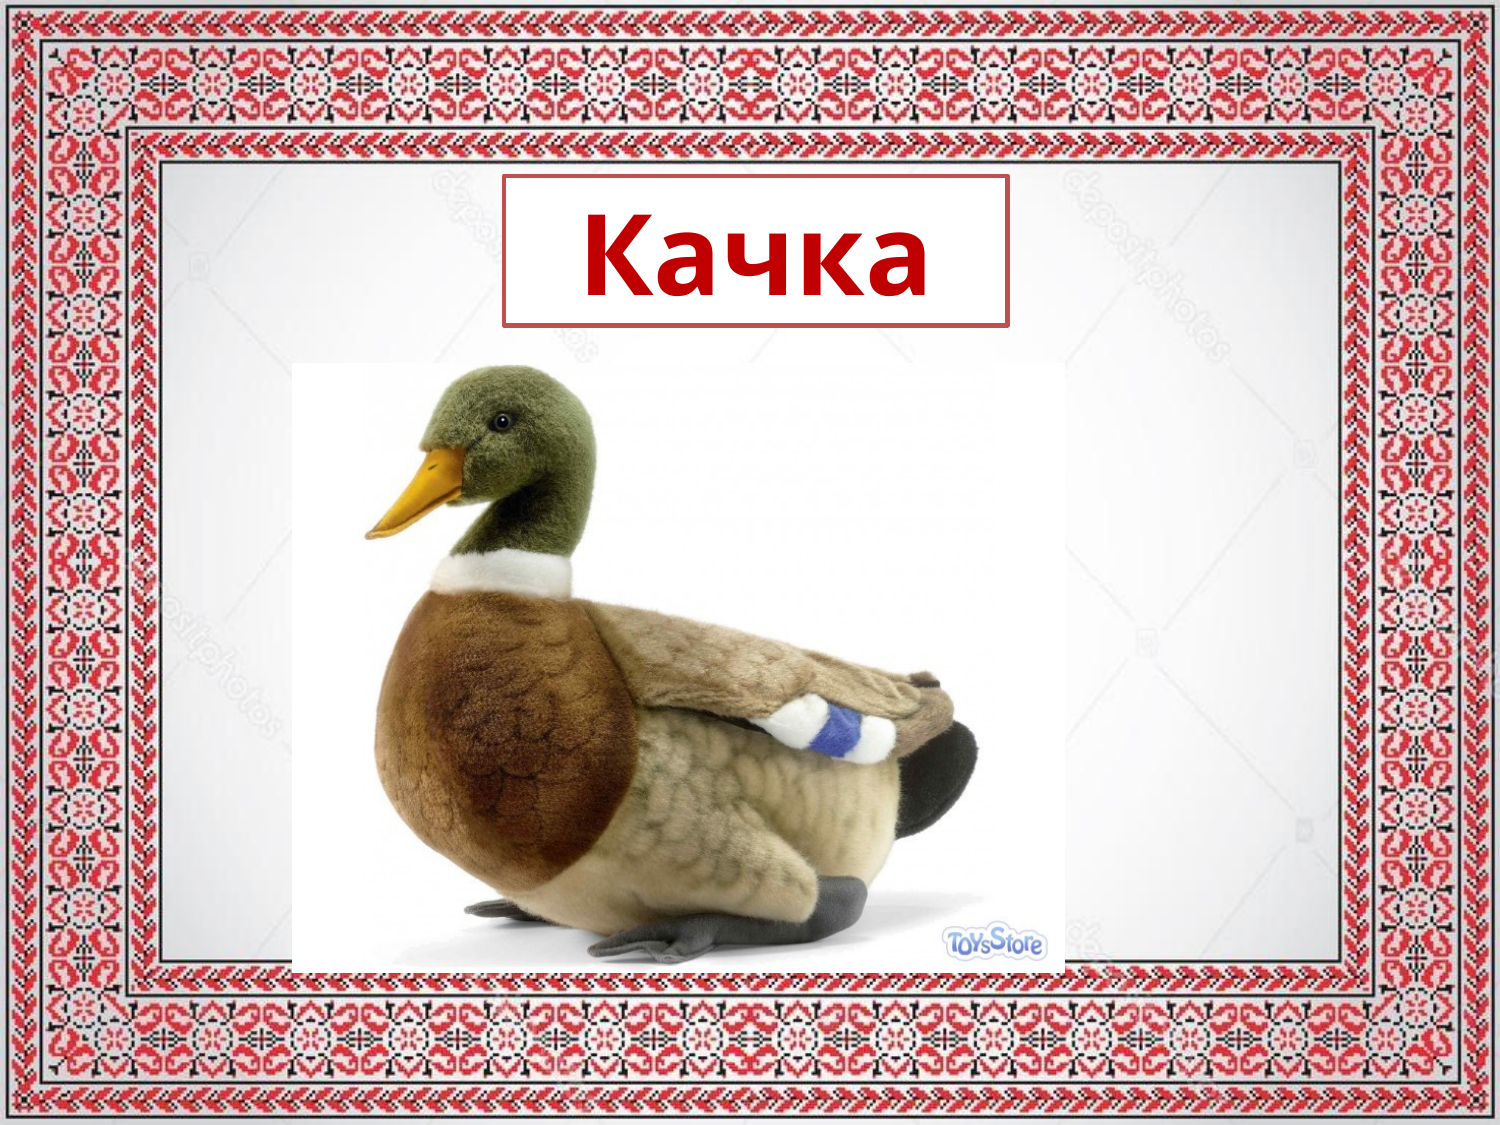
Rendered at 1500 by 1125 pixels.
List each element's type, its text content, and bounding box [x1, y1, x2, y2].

picture [0, 0, 1500, 1125]
text_box Качка [502, 174, 1010, 328]
